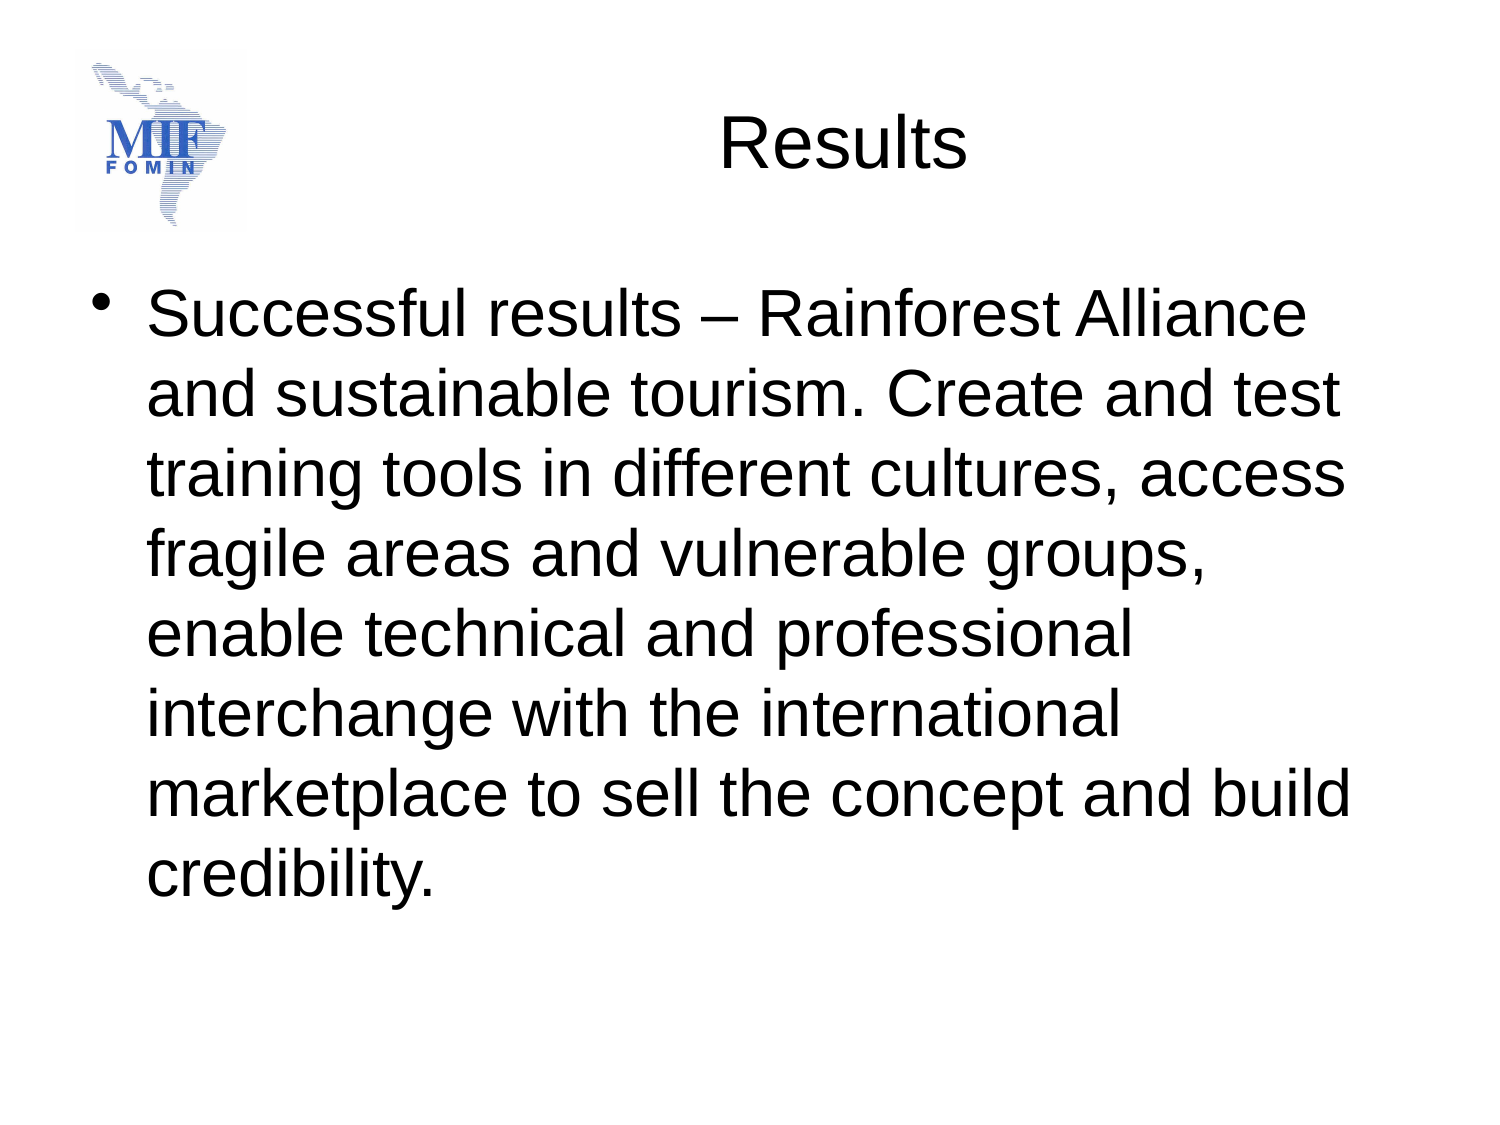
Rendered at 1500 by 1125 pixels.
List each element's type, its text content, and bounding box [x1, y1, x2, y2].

picture [75, 49, 247, 232]
title Results [262, 44, 1426, 233]
list Successful results – Rainforest Alliance and sustainable tourism. Create and test training tools in different cultures, access fragile areas and vulnerable groups, enable technical and professional interchange with the international marketplace to sell the concept and build credibility. [74, 262, 1426, 1006]
